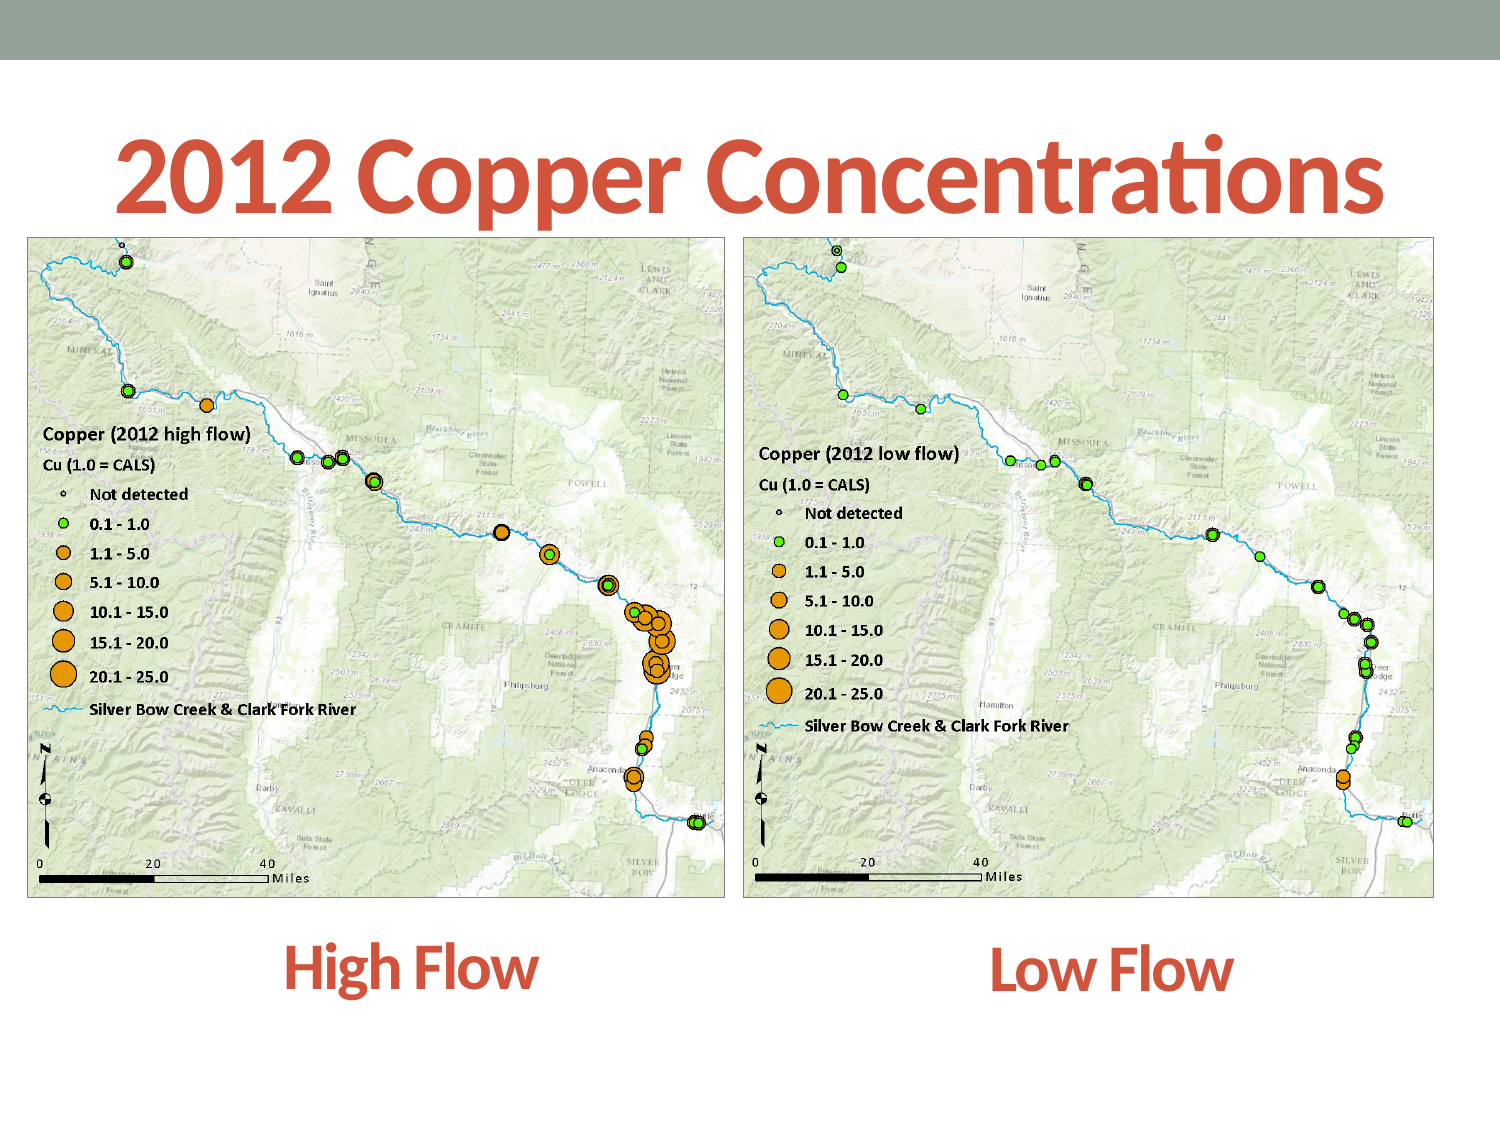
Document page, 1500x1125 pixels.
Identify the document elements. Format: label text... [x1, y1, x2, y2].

text_box High Flow [224, 920, 600, 1005]
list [27, 237, 725, 898]
picture [743, 237, 1434, 898]
title 2012 Copper Concentrations [75, 87, 1425, 250]
text_box Low Flow [924, 922, 1300, 1007]
